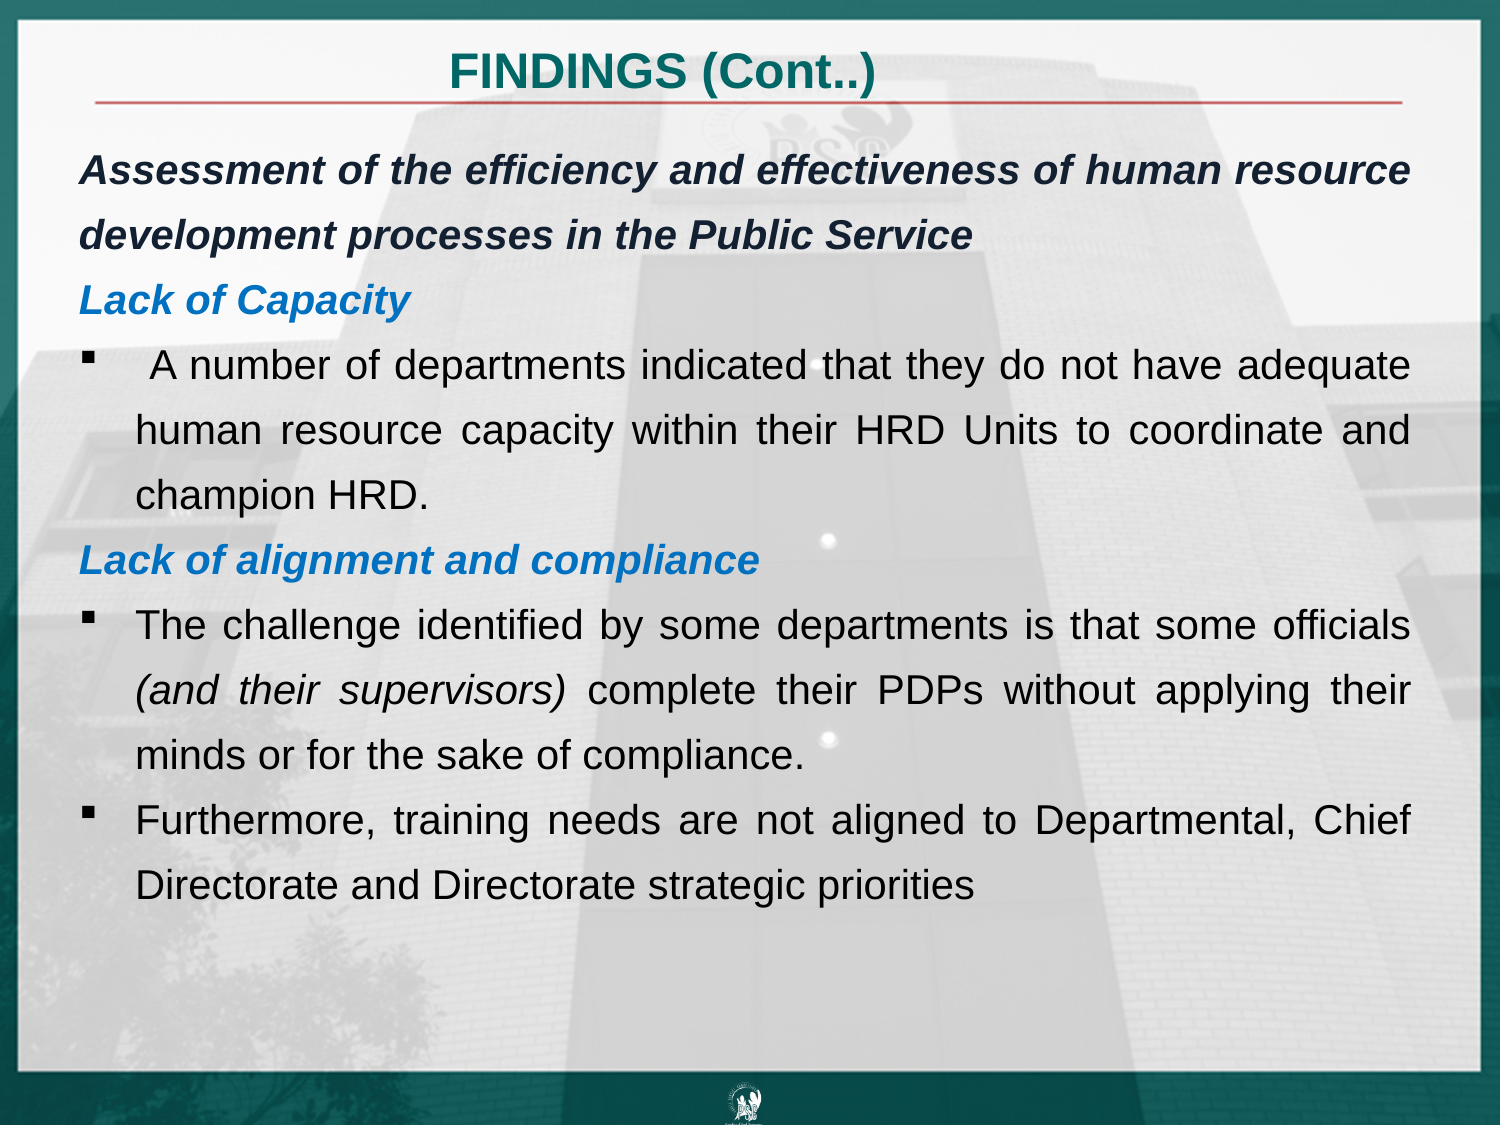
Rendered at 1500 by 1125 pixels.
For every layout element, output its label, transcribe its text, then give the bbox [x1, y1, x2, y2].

text_box FINDINGS (Cont..) [0, 1, 1412, 106]
slide_number 12 [1080, 1012, 1431, 1073]
picture [0, 0, 1500, 1125]
text_box Assessment of the efficiency and effectiveness of human resource development processes in the Public Service Lack of Capacity A number of departments indicated that they do not have adequate human resource capacity within their HRD Units to coordinate and champion HRD. Lack of alignment and compliance The challenge identified by some departments is that some officials (and their supervisors) complete their PDPs without applying their minds or for the sake of compliance. Furthermore, training needs are not aligned to Departmental, Chief Directorate and Directorate strategic priorities [54, 120, 1428, 947]
